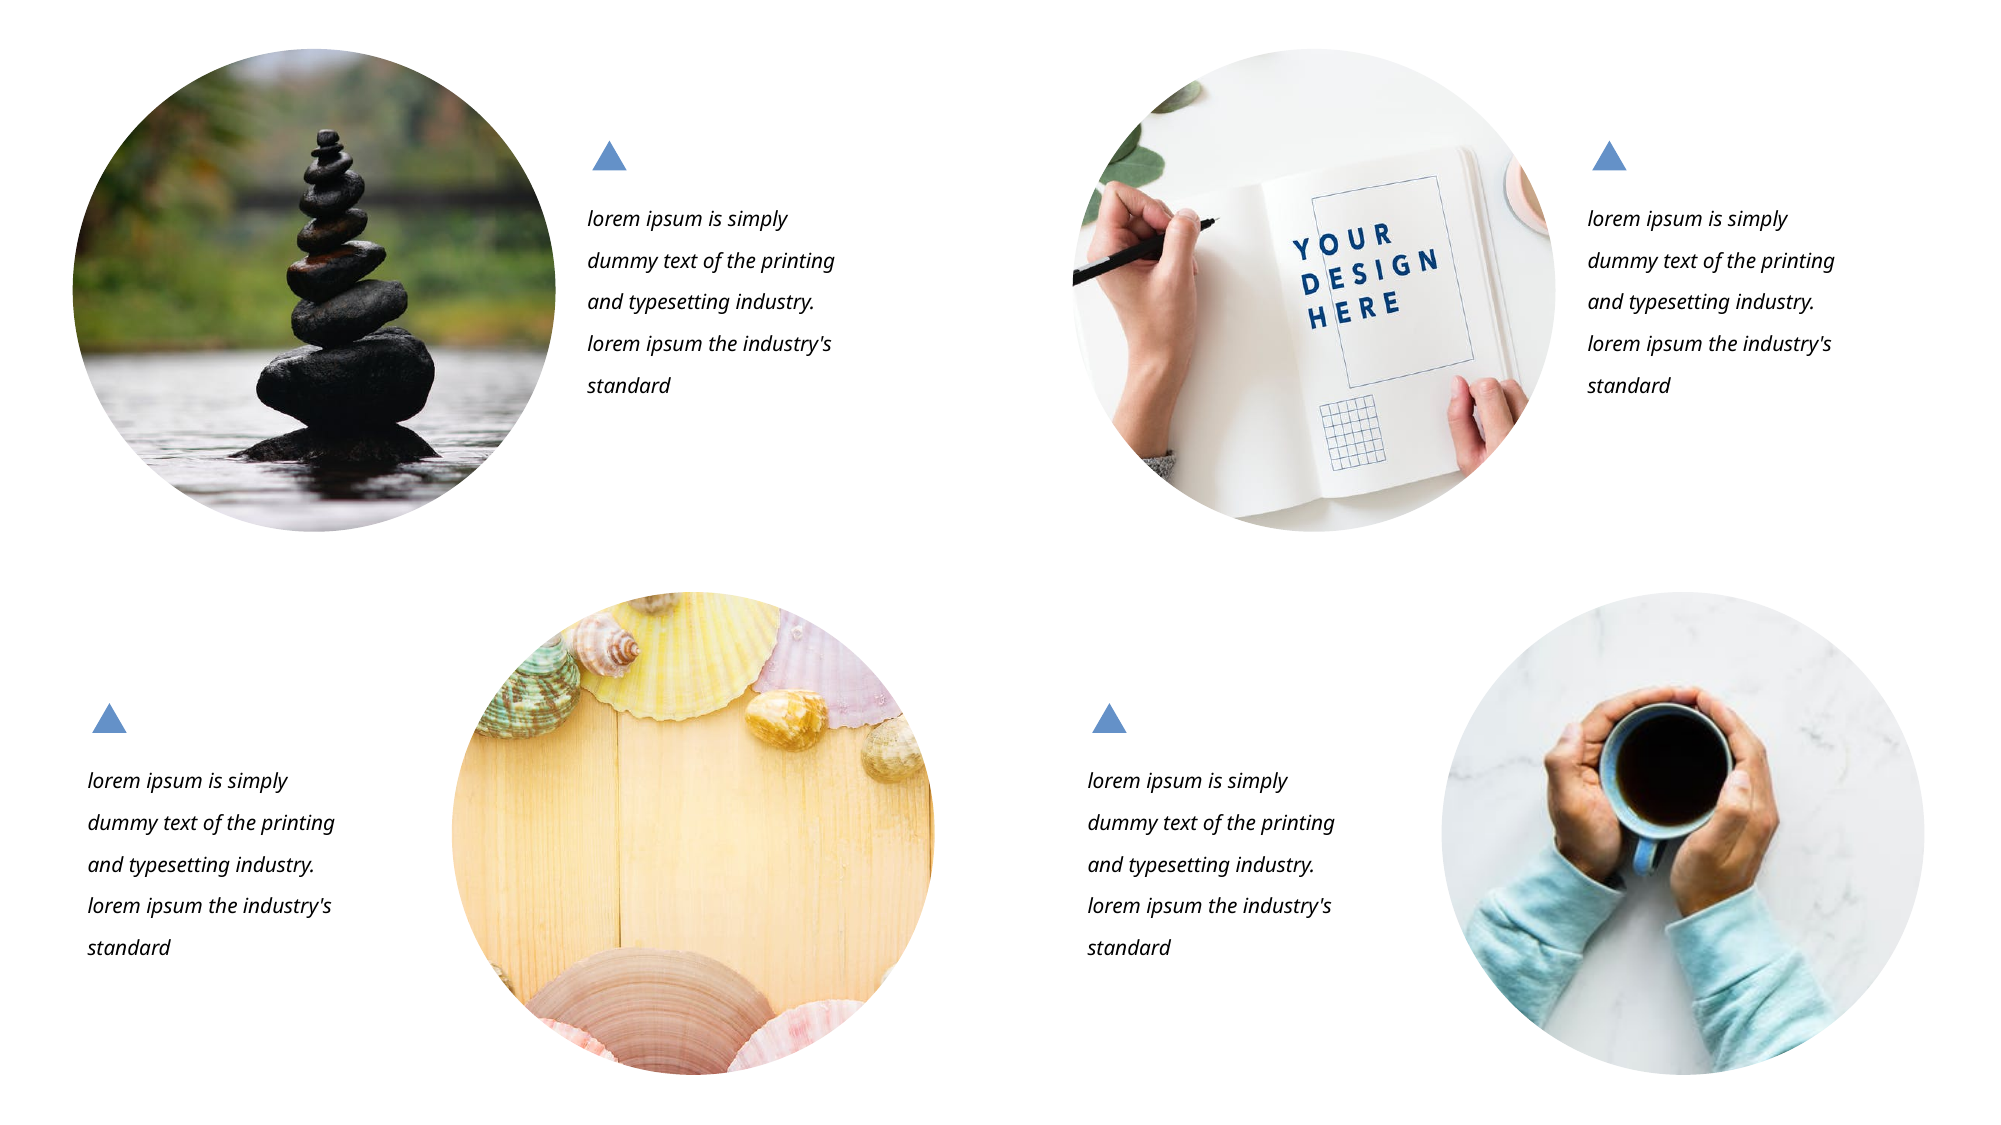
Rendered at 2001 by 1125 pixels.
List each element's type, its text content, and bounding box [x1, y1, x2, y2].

picture [1072, 48, 1556, 532]
picture [72, 48, 556, 532]
picture [1441, 591, 1925, 1075]
picture [451, 591, 935, 1075]
text_box [1090, 701, 1129, 734]
text_box lorem ipsum is simply dummy text of the printing and typesetting industry. lorem ipsum the industry's standard [1072, 743, 1373, 968]
text_box lorem ipsum is simply dummy text of the printing and typesetting industry. lorem ipsum the industry's standard [1572, 181, 1873, 405]
text_box lorem ipsum is simply dummy text of the printing and typesetting industry. lorem ipsum the industry's standard [72, 743, 373, 968]
text_box [90, 701, 129, 734]
text_box [590, 138, 629, 172]
text_box lorem ipsum is simply dummy text of the printing and typesetting industry. lorem ipsum the industry's standard [572, 181, 873, 405]
text_box [1590, 138, 1629, 172]
